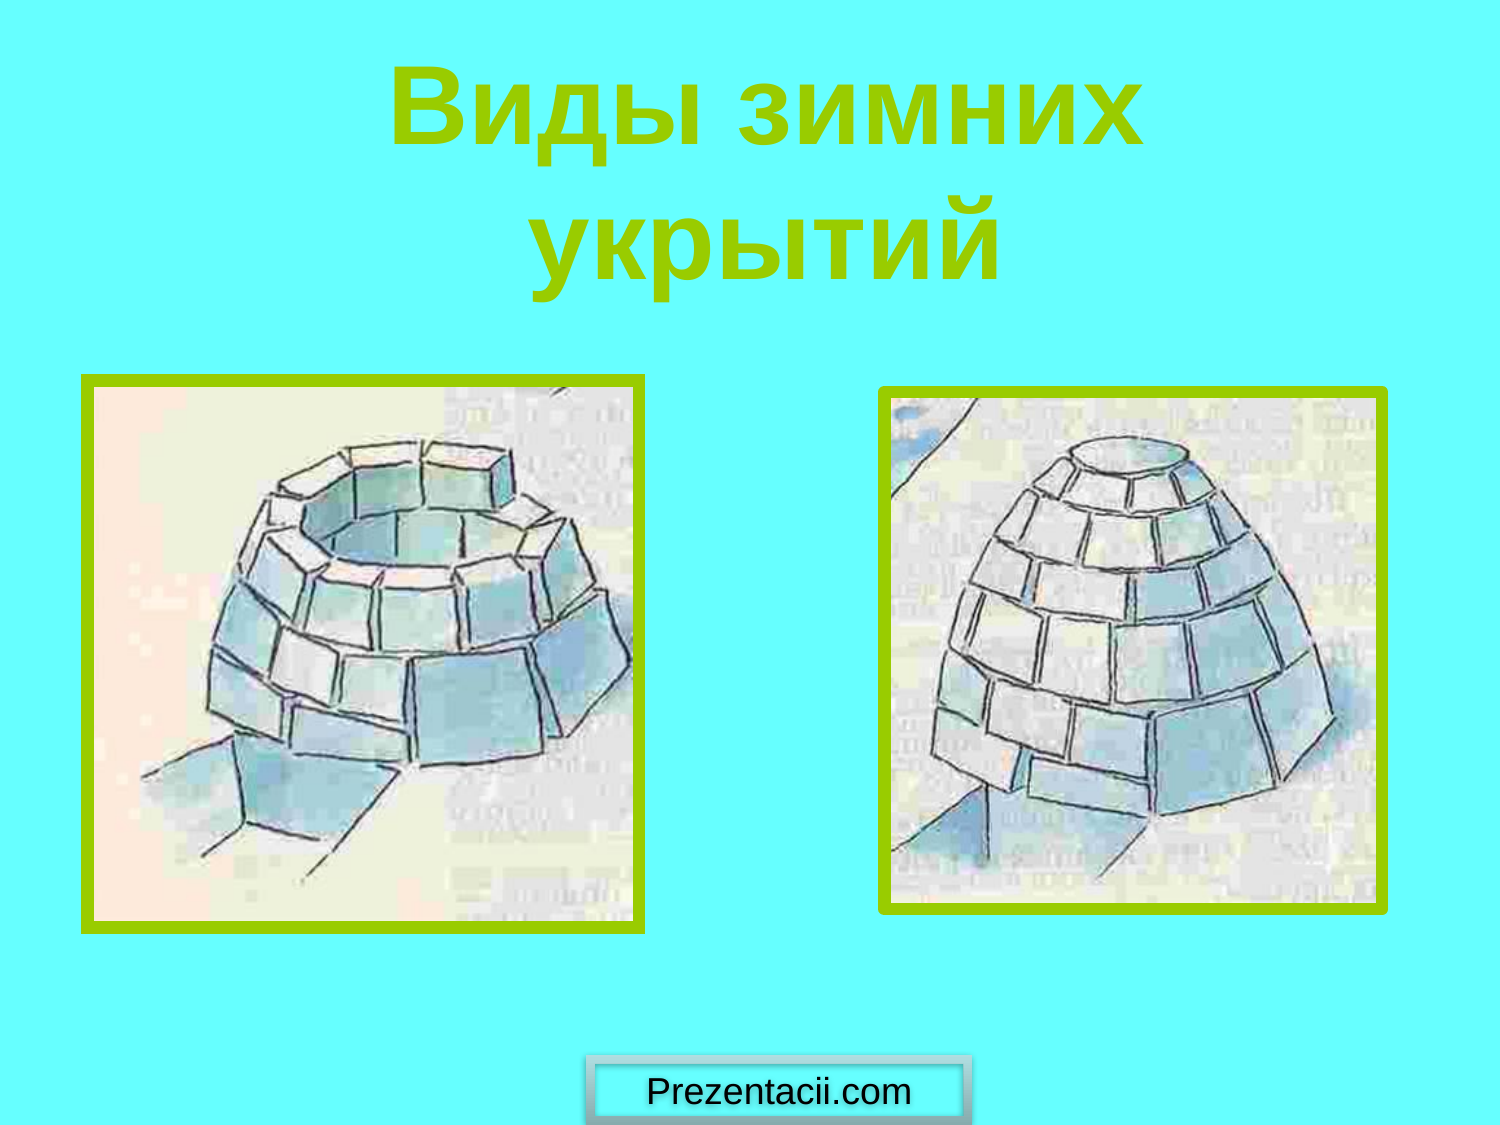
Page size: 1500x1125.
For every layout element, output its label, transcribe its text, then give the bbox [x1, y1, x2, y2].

picture [93, 386, 633, 922]
picture [890, 398, 1376, 904]
title Виды зимних укрытий [128, 46, 1405, 289]
text_box Prezentacii.com [585, 1054, 973, 1125]
